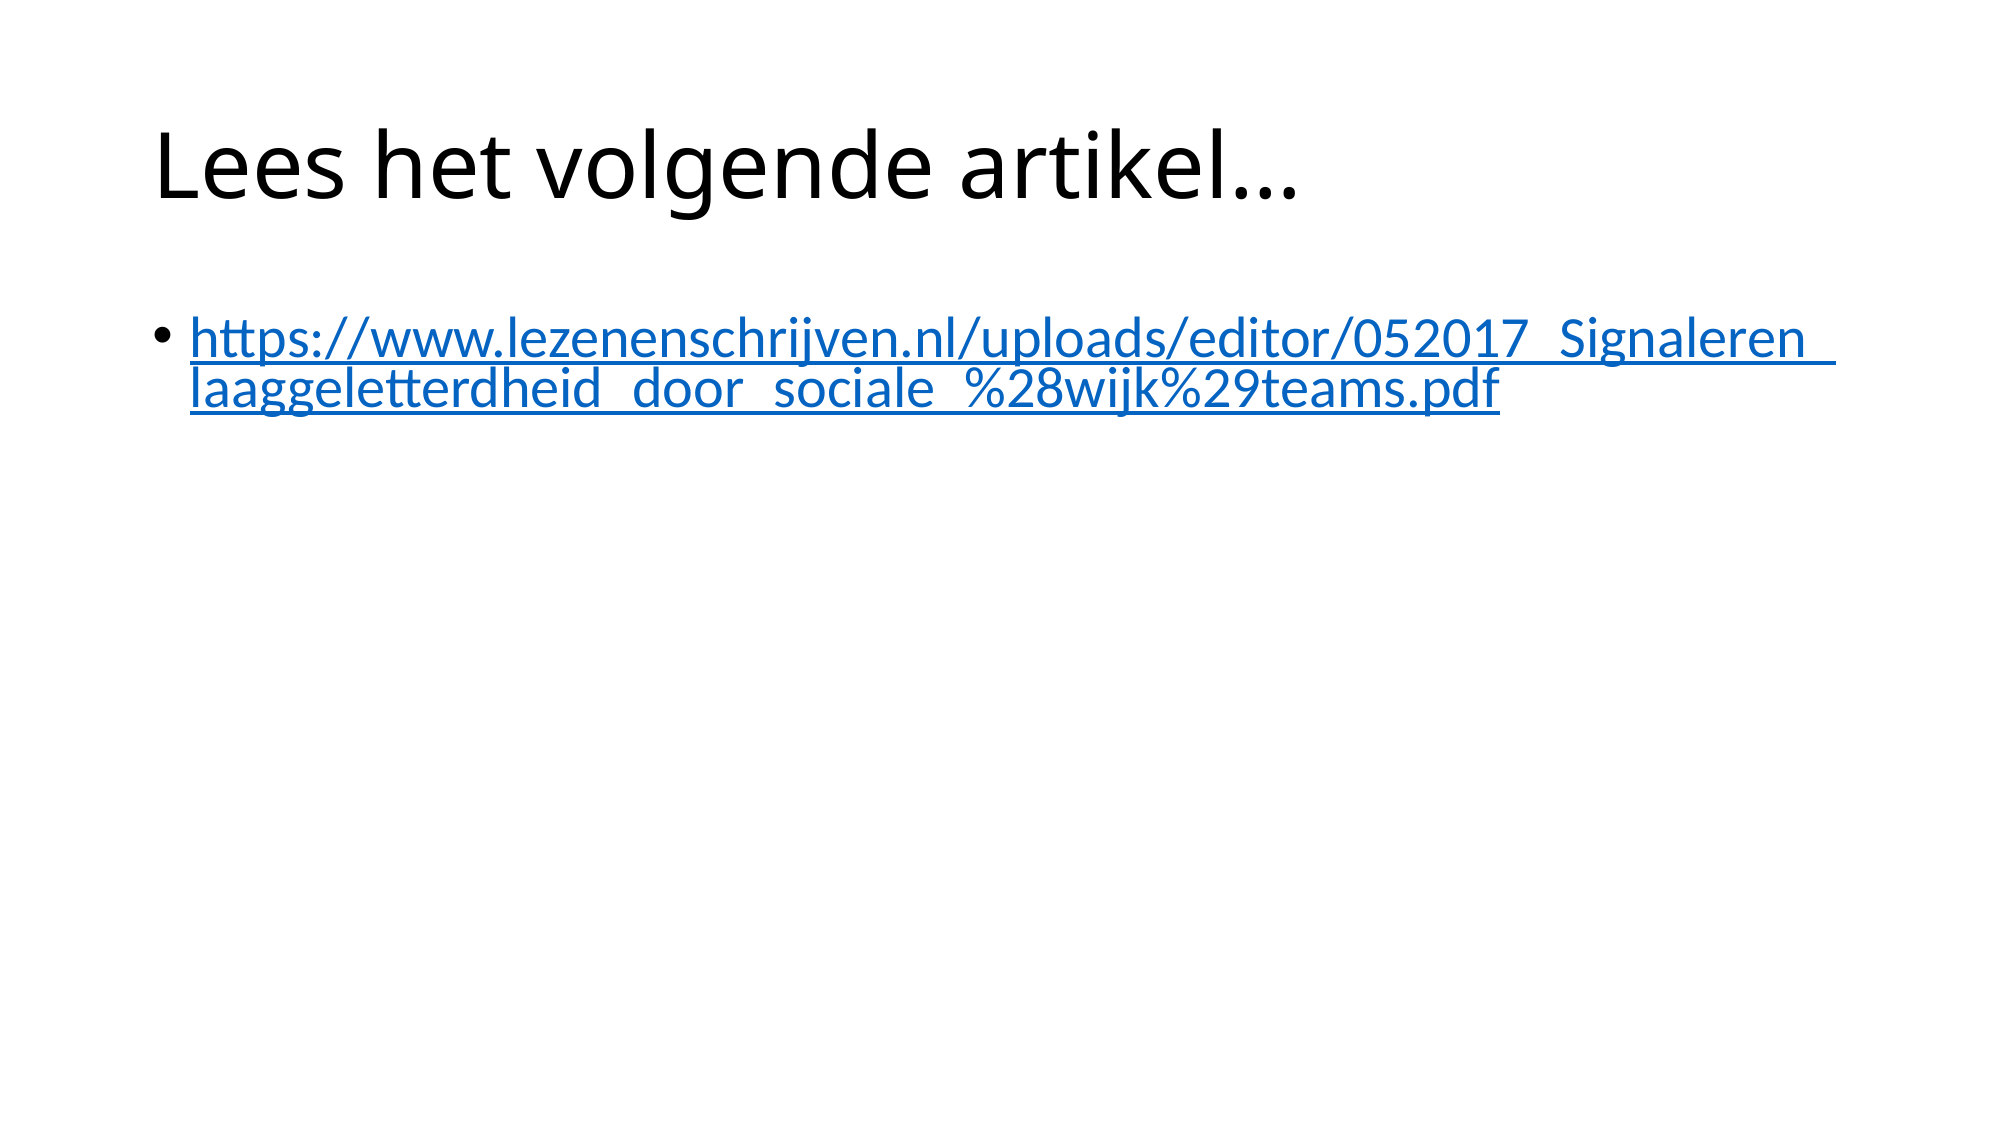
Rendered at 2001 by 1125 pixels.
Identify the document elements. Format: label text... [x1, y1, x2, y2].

title Lees het volgende artikel… [137, 59, 1863, 278]
list https://www.lezenenschrijven.nl/uploads/editor/052017_Signaleren_laaggeletterdheid_door_sociale_%28wijk%29teams.pdf [137, 299, 1863, 1014]
